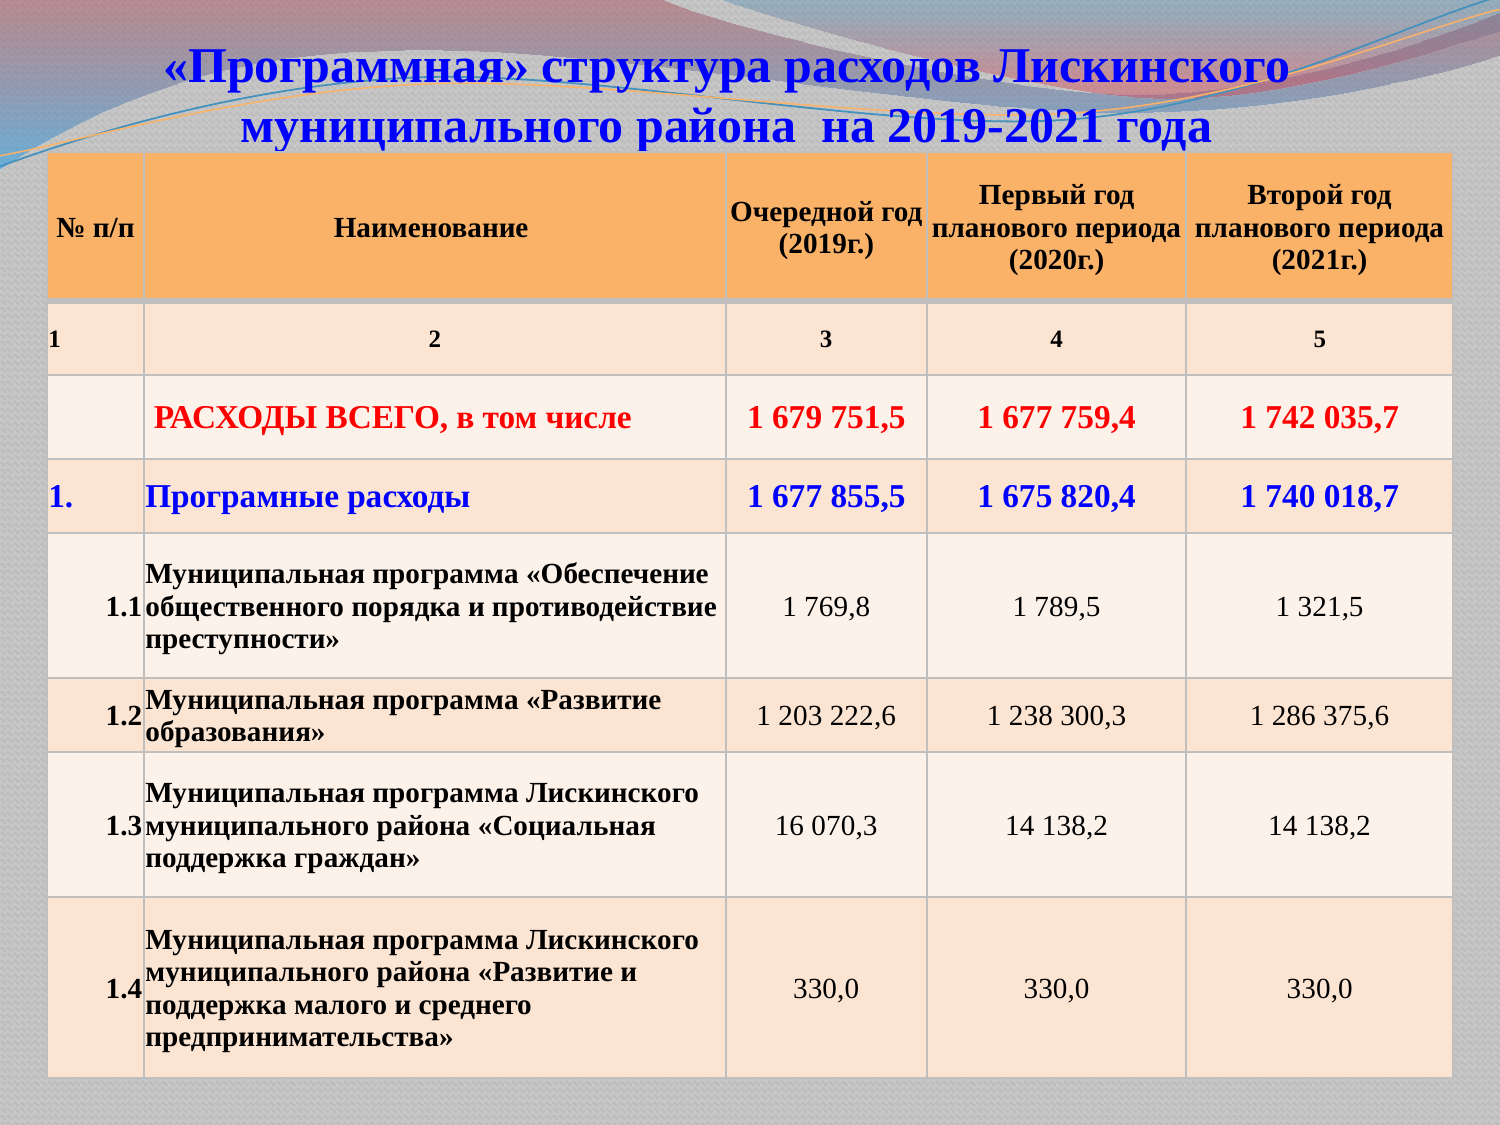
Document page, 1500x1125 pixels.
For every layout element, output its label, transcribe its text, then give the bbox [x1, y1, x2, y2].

table_header № п/п [48, 153, 143, 298]
table_cell 330,0 [727, 898, 926, 1077]
table_cell 1 740 018,7 [1187, 460, 1452, 532]
table_cell Муниципальная программа «Развитие образования» [145, 679, 725, 751]
table_cell 4 [928, 304, 1185, 374]
table_cell 5 [1187, 304, 1452, 374]
title «Программная» структура расходов Лискинского муниципального района на 2019-2021 года [35, 35, 1418, 153]
table_cell 1 679 751,5 [727, 376, 926, 458]
table_cell 1. [48, 460, 143, 532]
table_cell 330,0 [1187, 898, 1452, 1077]
table_cell 1 742 035,7 [1187, 376, 1452, 458]
table_cell 330,0 [928, 898, 1185, 1077]
table_cell РАСХОДЫ ВСЕГО, в том числе [145, 376, 725, 458]
table_header Второй год планового периода (2021г.) [1187, 153, 1452, 298]
table_header Наименование [145, 153, 725, 298]
table_cell 1 769,8 [727, 534, 926, 677]
table_cell 1.3 [48, 753, 143, 896]
table_cell 14 138,2 [1187, 753, 1452, 896]
table_cell 1 677 855,5 [727, 460, 926, 532]
table_cell 1 238 300,3 [928, 679, 1185, 751]
table_cell 1 789,5 [928, 534, 1185, 677]
table_cell [48, 376, 143, 458]
table_cell Муниципальная программа Лискинского муниципального района «Развитие и поддержка малого и среднего предпринимательства» [145, 898, 725, 1077]
table_cell 1 675 820,4 [928, 460, 1185, 532]
table_header Очередной год (2019г.) [727, 153, 926, 298]
table_header Первый год планового периода (2020г.) [928, 153, 1185, 298]
table_cell 1.1 [48, 534, 143, 677]
table_cell 1.2 [48, 679, 143, 751]
table_cell 3 [727, 304, 926, 374]
table_cell Програмные расходы [145, 460, 725, 532]
table_cell 2 [145, 304, 725, 374]
table_cell 16 070,3 [727, 753, 926, 896]
table_cell 1 [48, 304, 143, 374]
table_cell 1 286 375,6 [1187, 679, 1452, 751]
table_cell Муниципальная программа Лискинского муниципального района «Социальная поддержка граждан» [145, 753, 725, 896]
table_cell 1 203 222,6 [727, 679, 926, 751]
table_cell 14 138,2 [928, 753, 1185, 896]
table_cell 1.4 [48, 898, 143, 1077]
table_cell Муниципальная программа «Обеспечение общественного порядка и противодействие преступности» [145, 534, 725, 677]
table_cell 1 677 759,4 [928, 376, 1185, 458]
table_cell 1 321,5 [1187, 534, 1452, 677]
